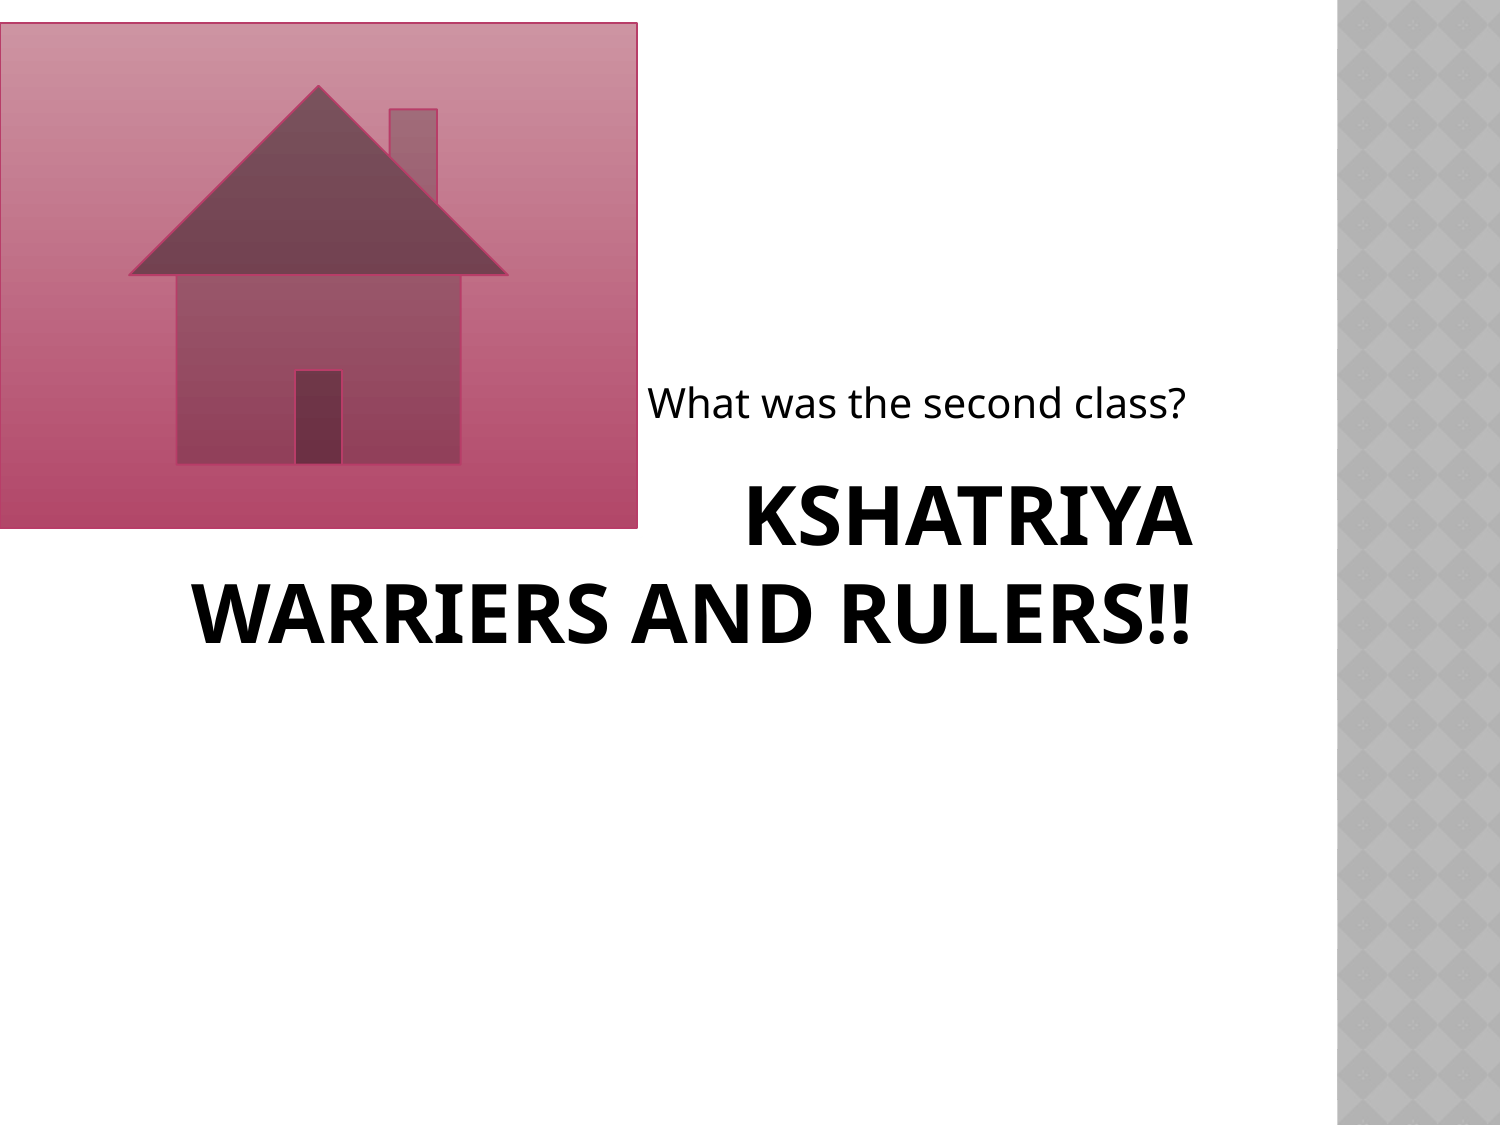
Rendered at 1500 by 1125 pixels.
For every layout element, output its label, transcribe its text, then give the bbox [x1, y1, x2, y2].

list What was the second class? [643, 312, 1202, 435]
title Kshatriya warriers and rulers!! [174, 462, 1202, 687]
text_box [0, 22, 638, 529]
